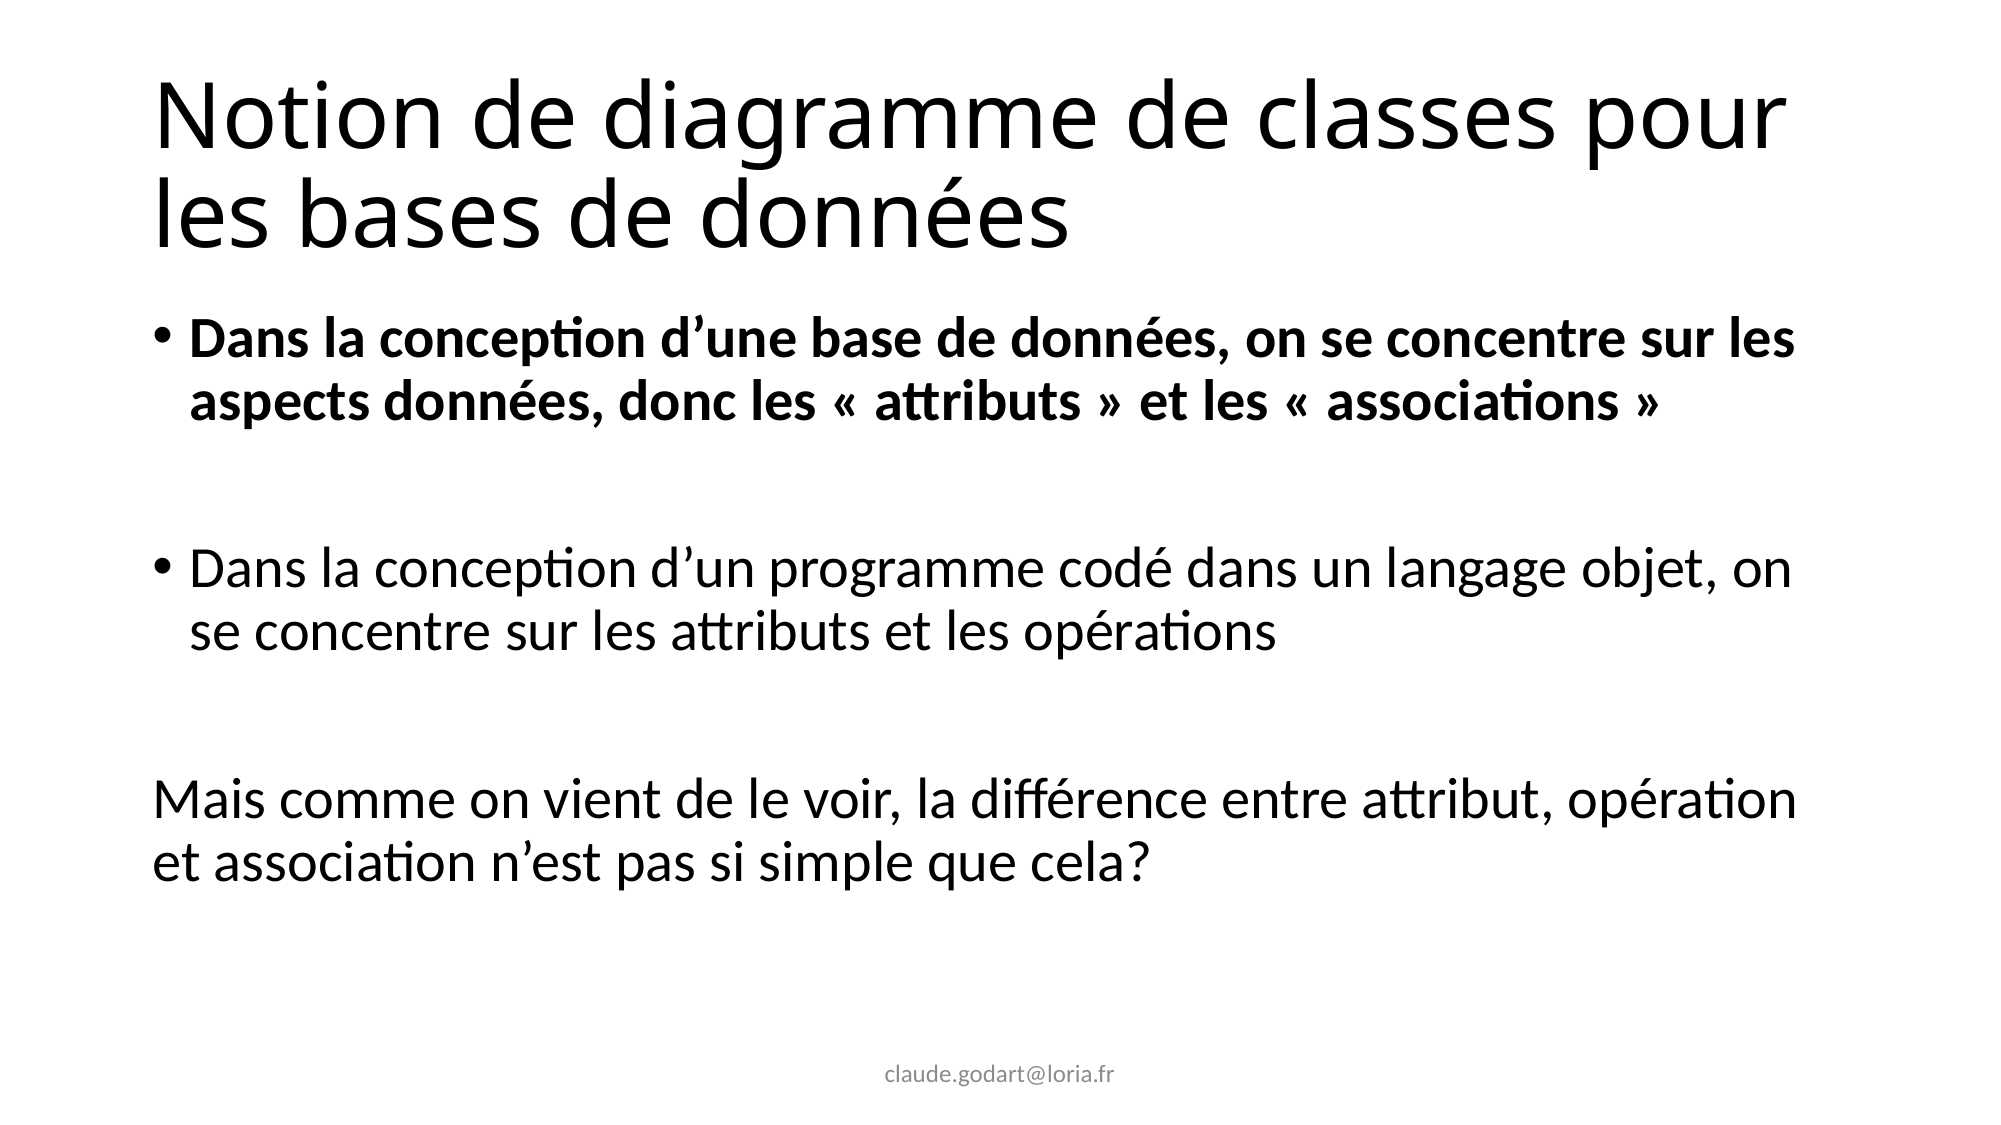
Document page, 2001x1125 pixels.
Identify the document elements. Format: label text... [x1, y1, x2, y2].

list Dans la conception d’une base de données, on se concentre sur les aspects données, donc les « attributs » et les « associations » Dans la conception d’un programme codé dans un langage objet, on se concentre sur les attributs et les opérations Mais comme on vient de le voir, la différence entre attribut, opération et association n’est pas si simple que cela? [137, 299, 1863, 1014]
footer claude.godart@loria.fr [662, 1042, 1338, 1103]
title Notion de diagramme de classes pour les bases de données [137, 59, 1863, 278]
